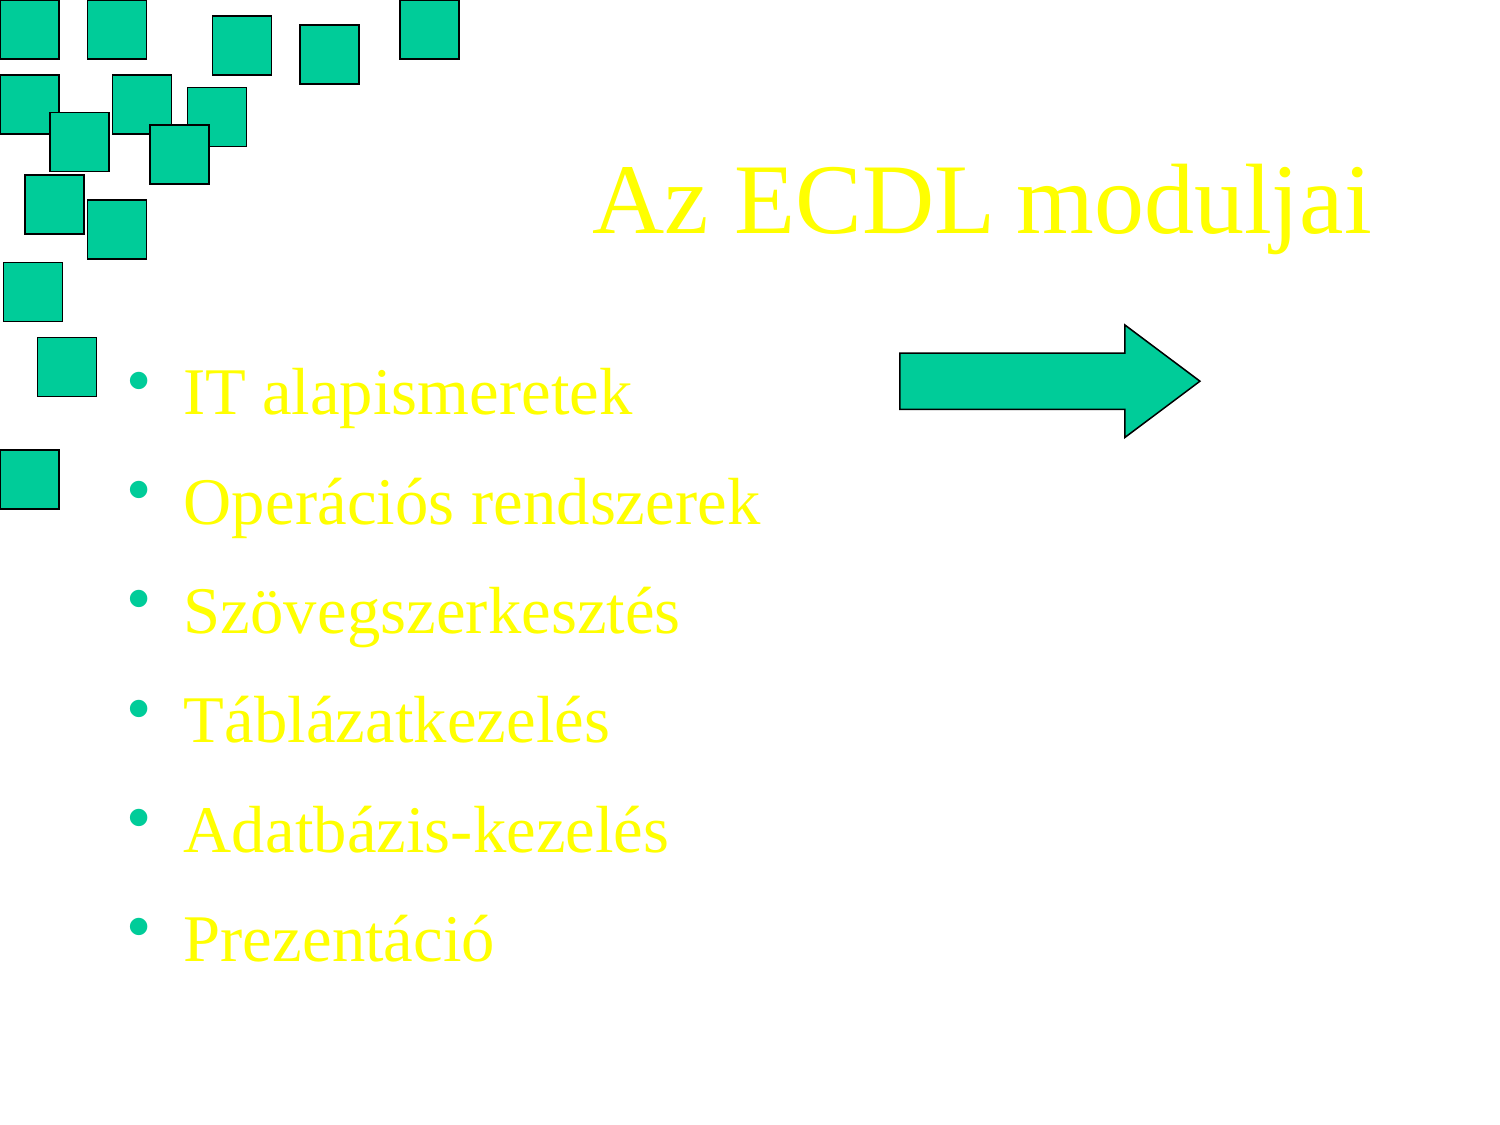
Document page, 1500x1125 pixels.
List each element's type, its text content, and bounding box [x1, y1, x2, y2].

text_box [899, 324, 1200, 438]
list IT alapismeretek Operációs rendszerek Szövegszerkesztés Táblázatkezelés Adatbázis-kezelés Prezentáció [112, 324, 1388, 1001]
title Az ECDL moduljai [112, 99, 1388, 288]
